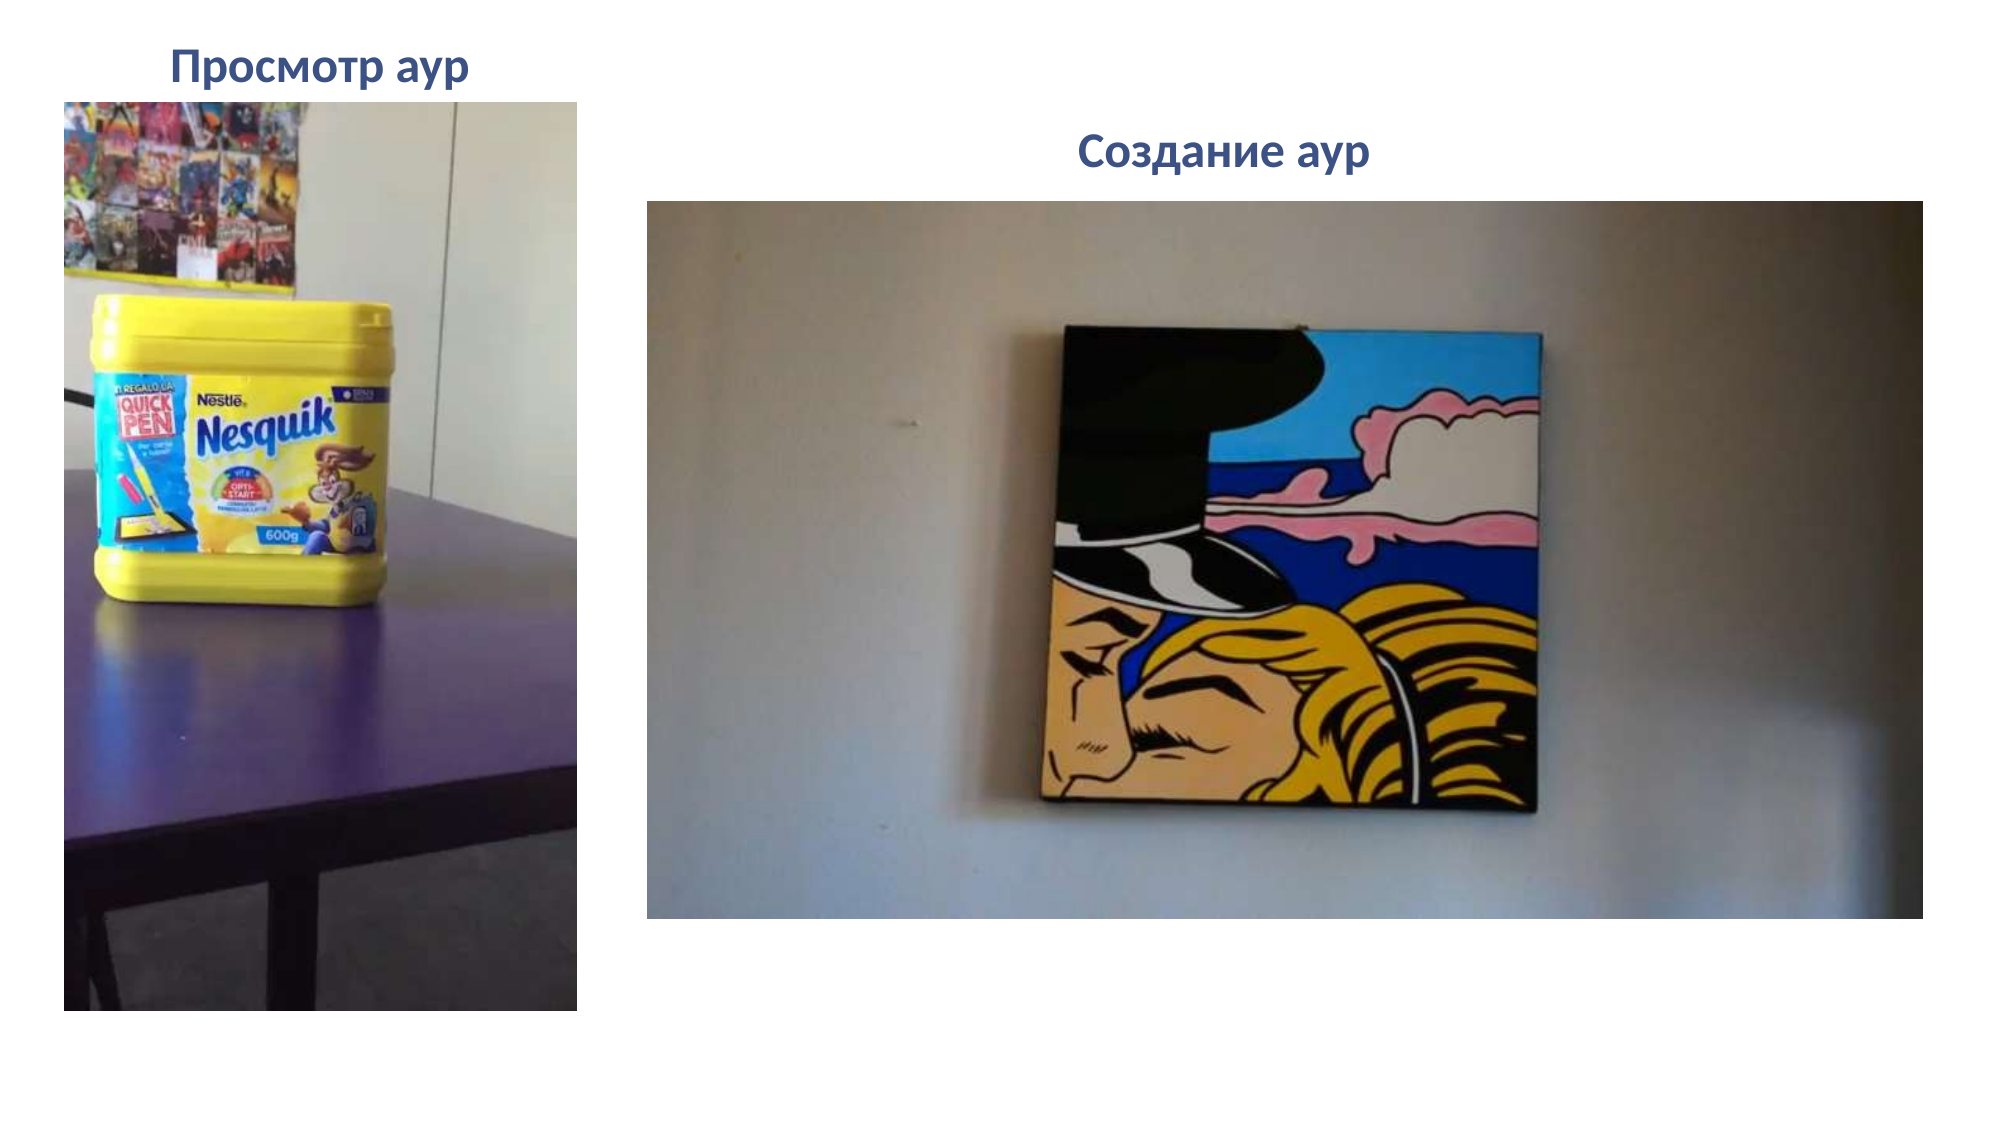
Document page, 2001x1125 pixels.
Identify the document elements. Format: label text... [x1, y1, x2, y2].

picture [646, 201, 1923, 920]
text_box Создание аур [1076, 115, 1375, 178]
picture [63, 101, 577, 1011]
title Просмотр аур [167, 29, 473, 100]
